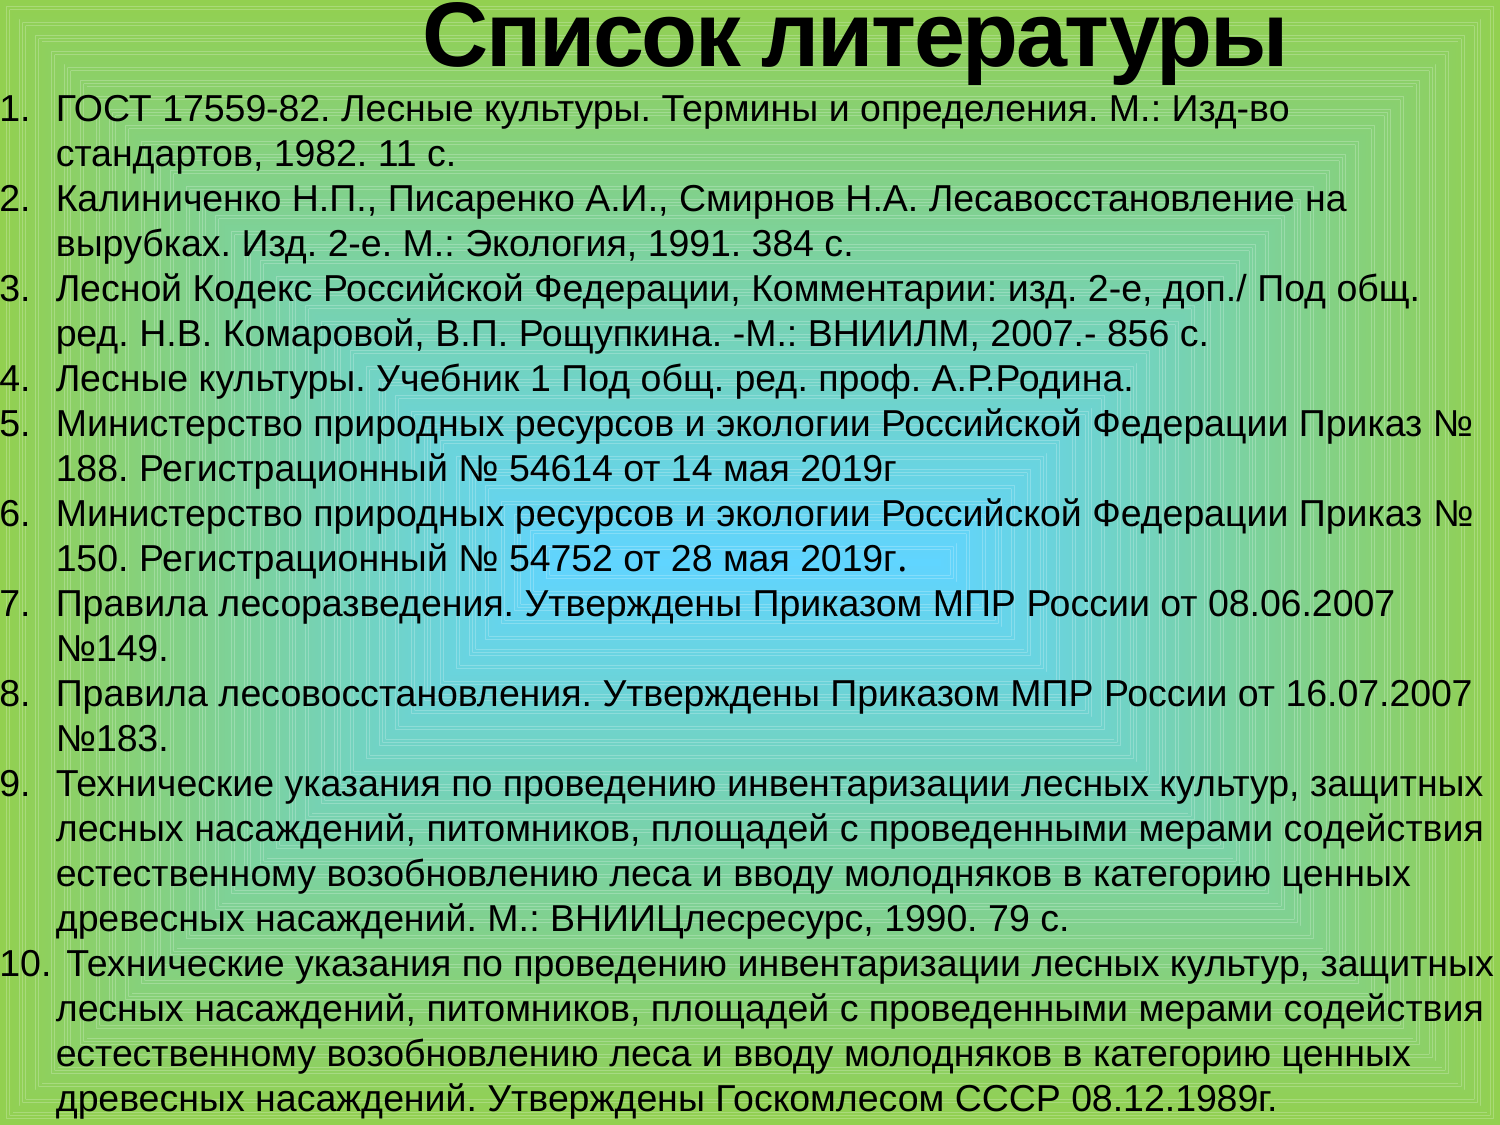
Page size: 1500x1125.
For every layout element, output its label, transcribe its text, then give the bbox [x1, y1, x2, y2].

text_box ГОСТ 17559-82. Лесные культуры. Термины и определения. М.: Изд-во стандартов, 1982. 11 с. Калиниченко Н.П., Писаренко А.И., Смирнов Н.А. Лесавосстановление на вырубках. Изд. 2-е. М.: Экология, 1991. 384 с. Лесной Кодекс Российской Федерации, Комментарии: изд. 2-е, доп./ Под общ. ред. Н.В. Комаровой, В.П. Рощупкина. -М.: ВНИИЛМ, 2007.- 856 с. Лесные культуры. Учебник 1 Под общ. ред. проф. А.Р.Родина. Министерство природных ресурсов и экологии Российской Федерации Приказ № 188. Регистрационный № 54614 от 14 мая 2019г Министерство природных ресурсов и экологии Российской Федерации Приказ № 150. Регистрационный № 54752 от 28 мая 2019г. Правила лесоразведения. Утверждены Приказом МПР России от 08.06.2007 №149. Правила лесовосстановления. Утверждены Приказом МПР России от 16.07.2007 №183. Технические указания по проведению инвентаризации лесных культур, защитных лесных насаждений, питомников, площадей с проведенными мерами содействия естественному возобновлению леса и вводу молодняков в категорию ценных древесных насаждений. М.: ВНИИЦлесресурс, 1990. 79 с. Технические указания по проведению инвентаризации лесных культур, защитных лесных насаждений, питомников, площадей с проведенными мерами содействия естественному возобновлению леса и вводу молодняков в категорию ценных древесных насаждений. Утверждены Госкомлесом СССР 08.12.1989г. [0, 77, 1500, 1125]
title Список литературы [407, 0, 1500, 77]
